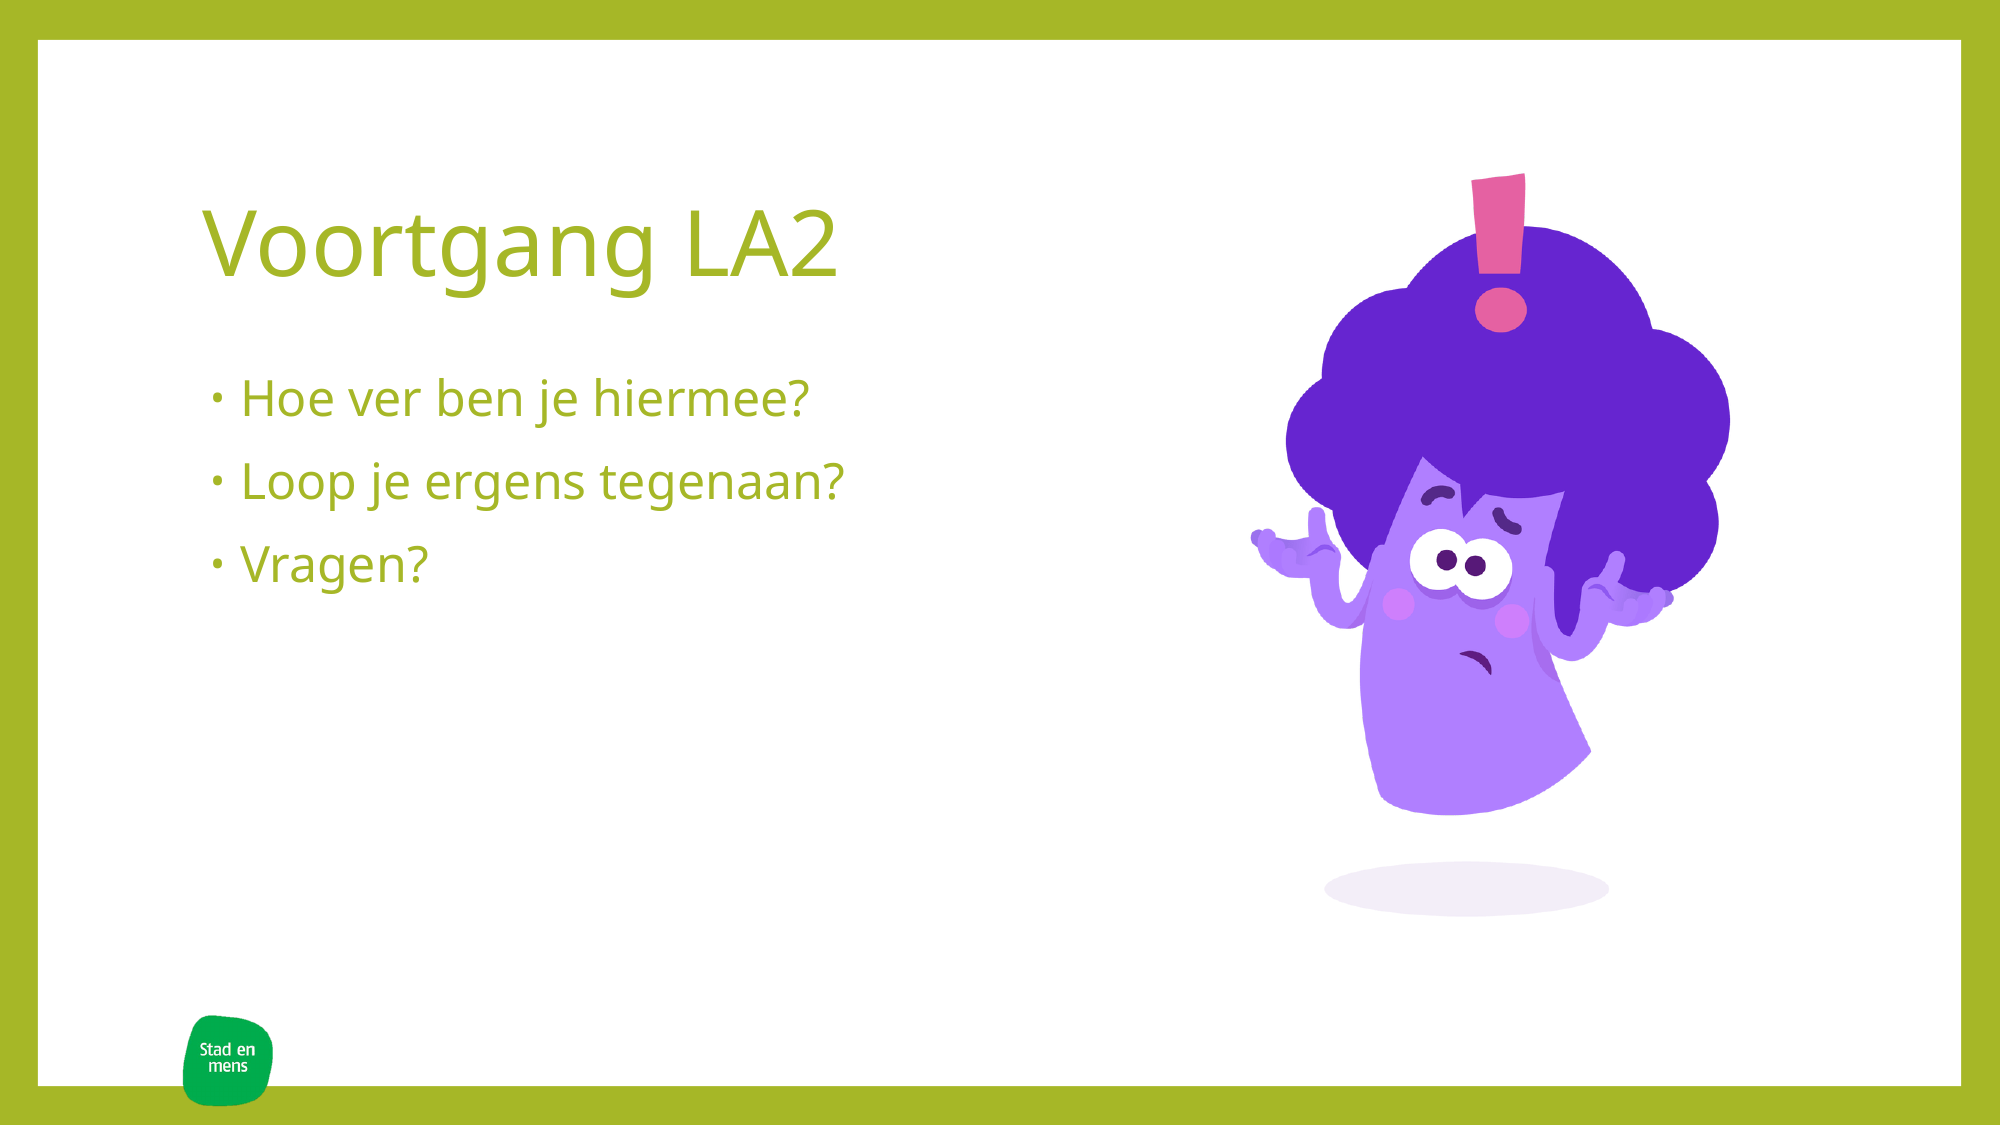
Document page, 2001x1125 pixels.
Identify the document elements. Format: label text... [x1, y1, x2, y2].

list Hoe ver ben je hiermee? Loop je ergens tegenaan? Vragen? [187, 365, 1022, 948]
picture [1104, 167, 1856, 918]
picture [179, 1013, 273, 1110]
title Voortgang LA2 [187, 128, 1041, 366]
